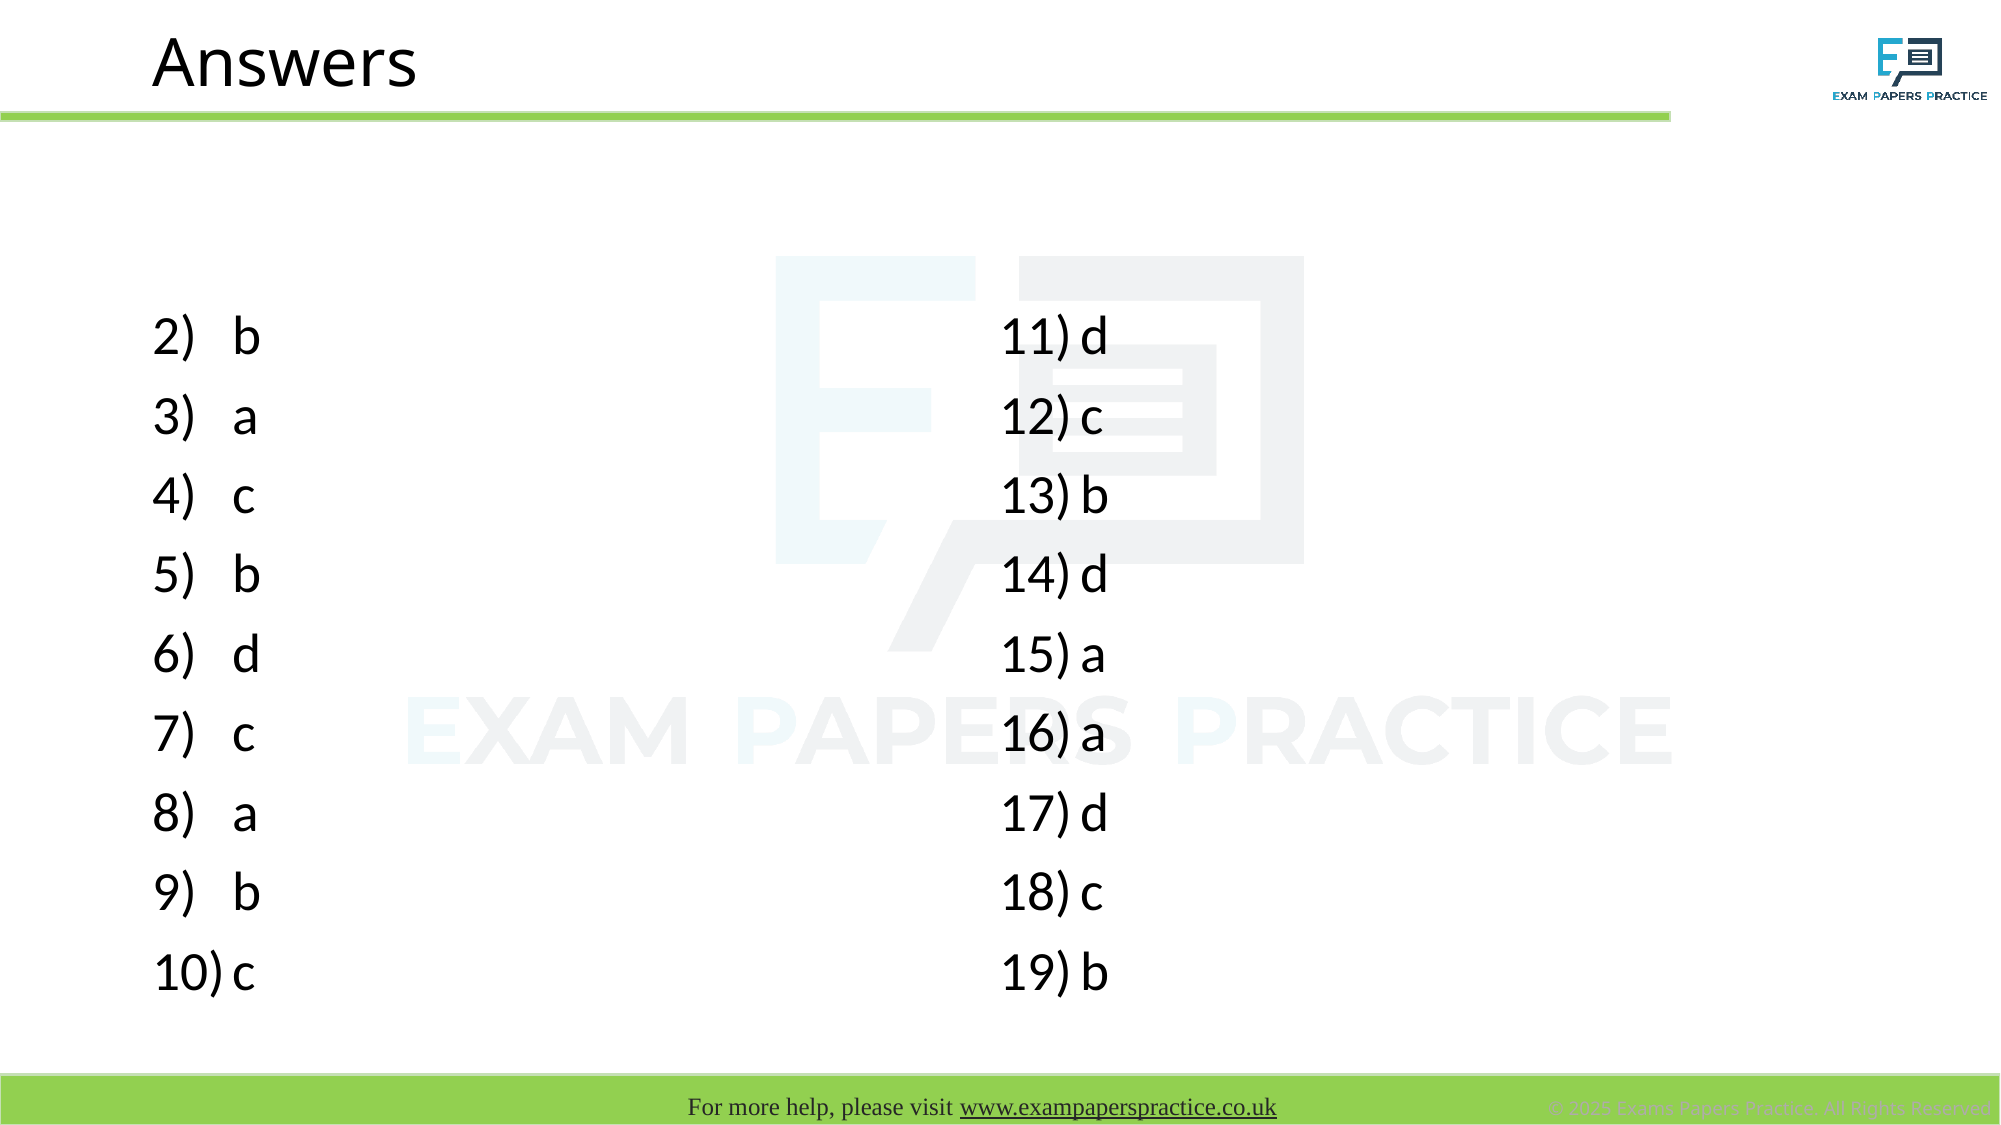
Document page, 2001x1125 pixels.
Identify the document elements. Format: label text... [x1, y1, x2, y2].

list b a c b d c a b c d c b d a a d c b [137, 299, 1863, 1014]
title Answers [137, 59, 1863, 70]
